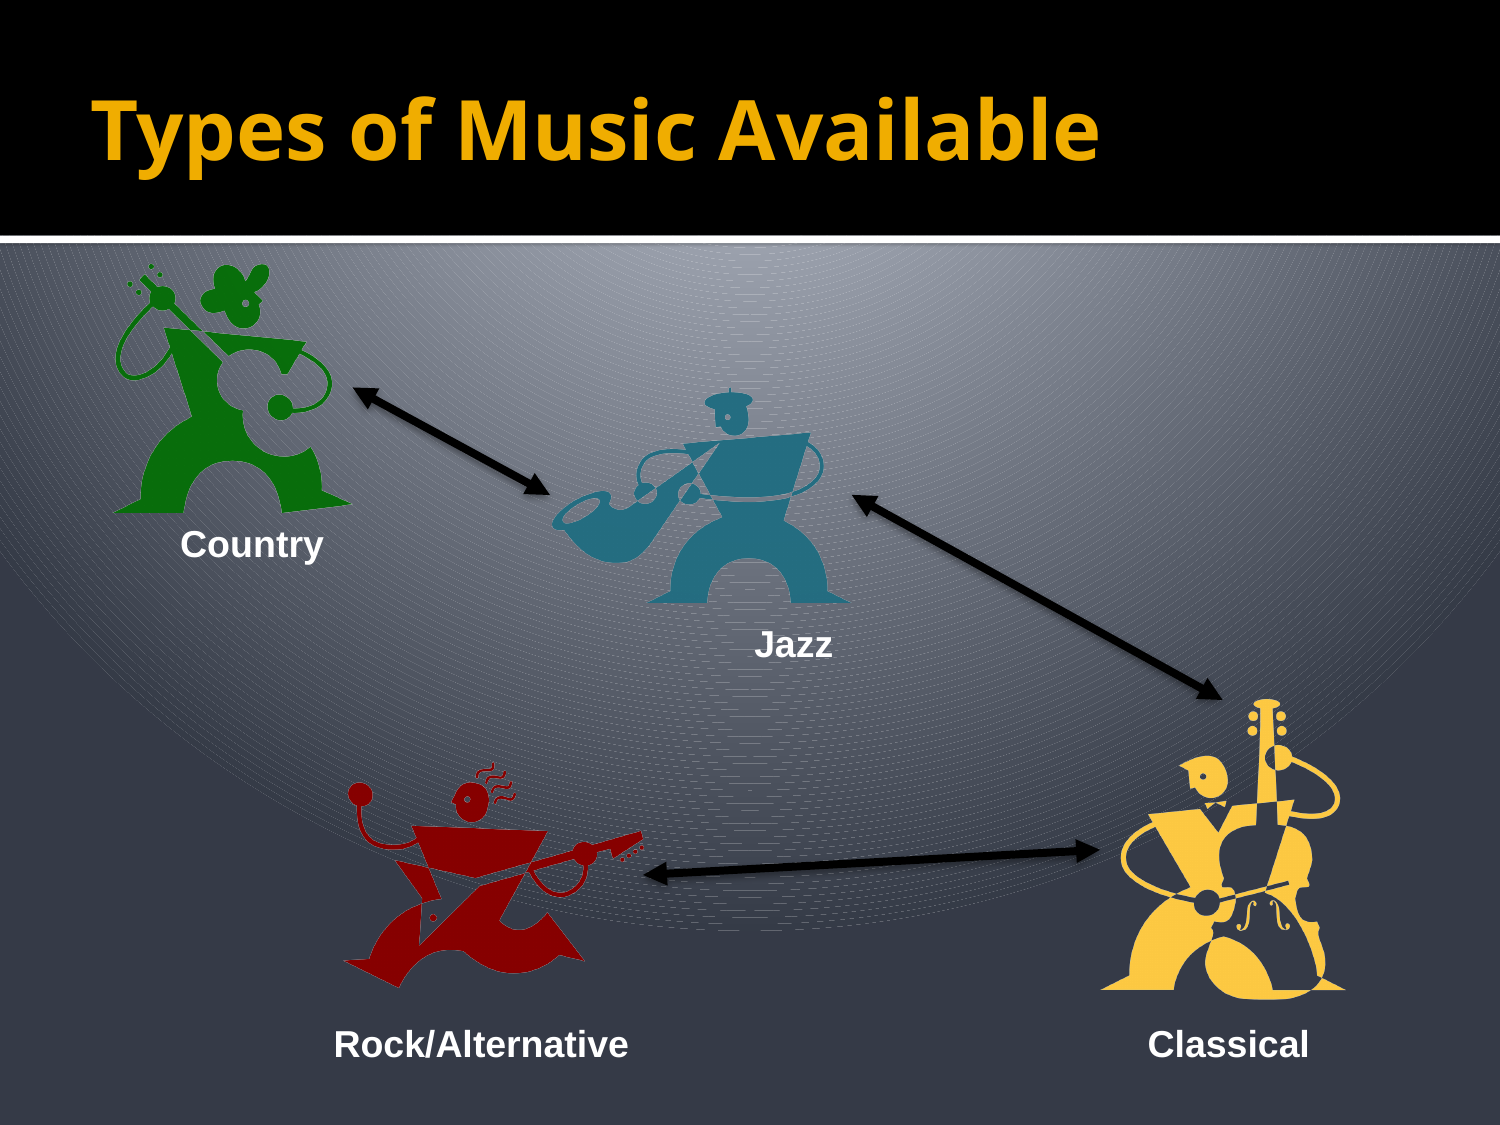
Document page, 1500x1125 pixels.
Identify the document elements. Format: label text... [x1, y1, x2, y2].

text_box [358, 387, 548, 496]
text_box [549, 387, 852, 673]
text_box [318, 762, 669, 1073]
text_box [851, 494, 1223, 701]
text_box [112, 262, 353, 573]
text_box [1099, 699, 1346, 1073]
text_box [643, 849, 1100, 875]
title Types of Music Available [75, 24, 1425, 231]
